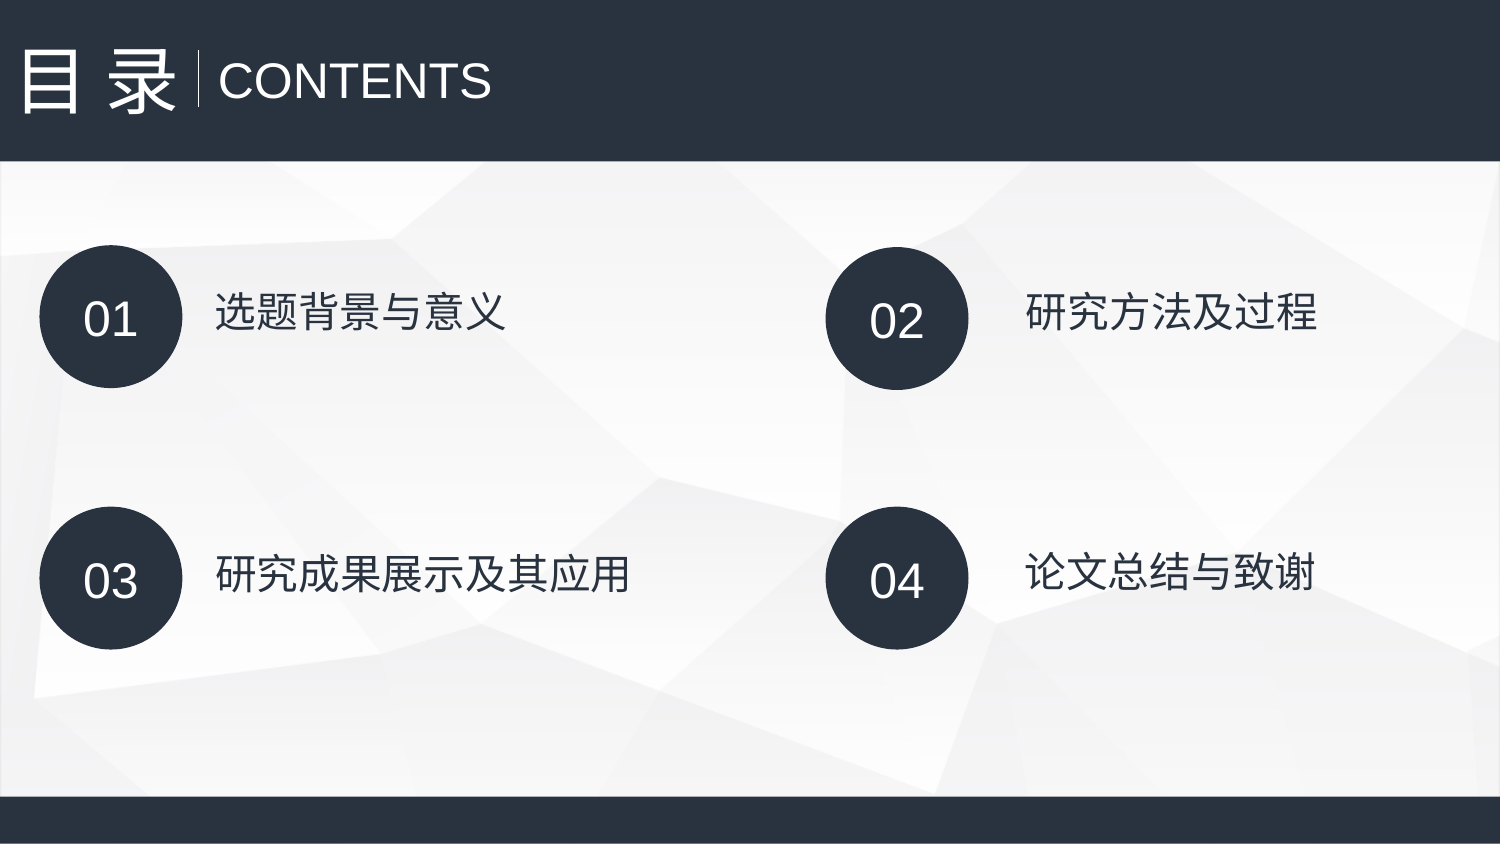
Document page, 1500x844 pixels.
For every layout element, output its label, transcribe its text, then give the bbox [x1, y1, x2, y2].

text_box [0, 0, 1500, 162]
text_box 目 录 [0, 25, 196, 131]
text_box 研究成果展示及其应用 [200, 540, 648, 606]
text_box CONTENTS [203, 40, 508, 116]
text_box 03 [38, 505, 184, 651]
text_box 04 [824, 505, 970, 651]
text_box 研究方法及过程 [1011, 278, 1334, 344]
text_box 论文总结与致谢 [1009, 538, 1428, 604]
text_box 02 [824, 246, 970, 392]
text_box 选题背景与意义 [199, 278, 522, 344]
text_box 01 [38, 244, 184, 390]
picture [0, 162, 1500, 796]
